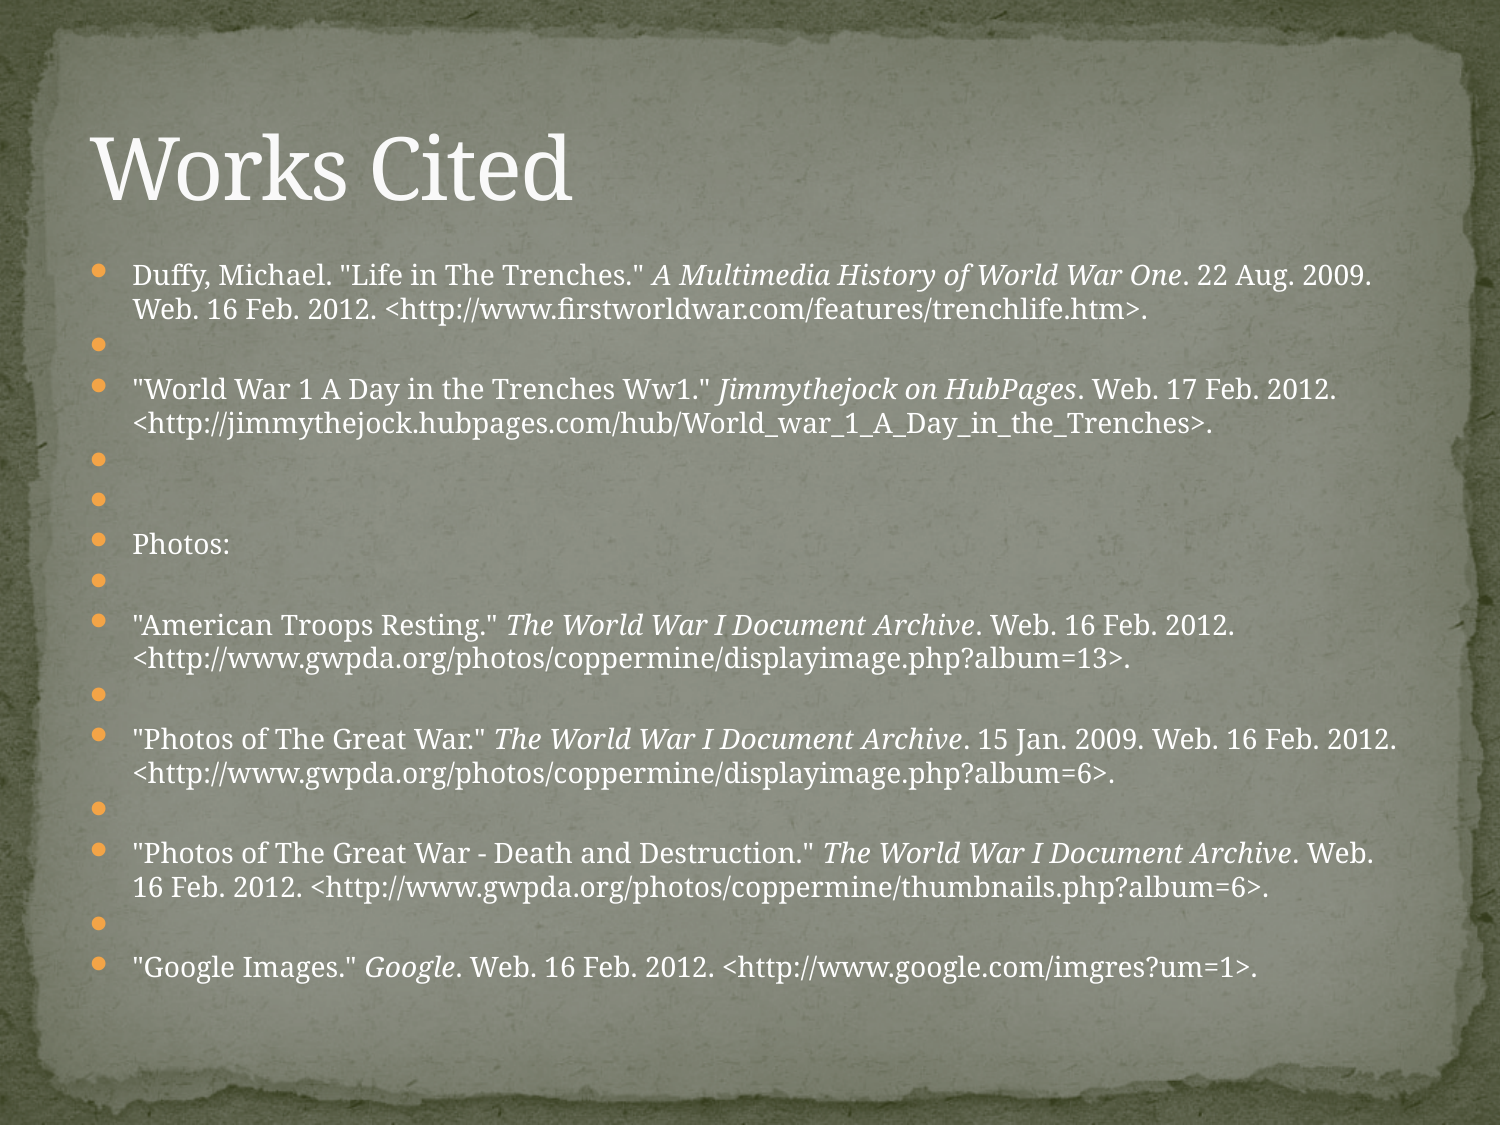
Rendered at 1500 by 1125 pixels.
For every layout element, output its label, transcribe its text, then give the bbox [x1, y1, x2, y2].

title Works Cited [74, 24, 1425, 225]
list Duffy, Michael. "Life in The Trenches." A Multimedia History of World War One. 22 Aug. 2009. Web. 16 Feb. 2012. <http://www.firstworldwar.com/features/trenchlife.htm>. "World War 1 A Day in the Trenches Ww1." Jimmythejock on HubPages. Web. 17 Feb. 2012. <http://jimmythejock.hubpages.com/hub/World_war_1_A_Day_in_the_Trenches>. Photos: "American Troops Resting." The World War I Document Archive. Web. 16 Feb. 2012. <http://www.gwpda.org/photos/coppermine/displayimage.php?album=13>. "Photos of The Great War." The World War I Document Archive. 15 Jan. 2009. Web. 16 Feb. 2012. <http://www.gwpda.org/photos/coppermine/displayimage.php?album=6>. "Photos of The Great War - Death and Destruction." The World War I Document Archive. Web. 16 Feb. 2012. <http://www.gwpda.org/photos/coppermine/thumbnails.php?album=6>. "Google Images." Google. Web. 16 Feb. 2012. <http://www.google.com/imgres?um=1>. [75, 249, 1425, 1000]
